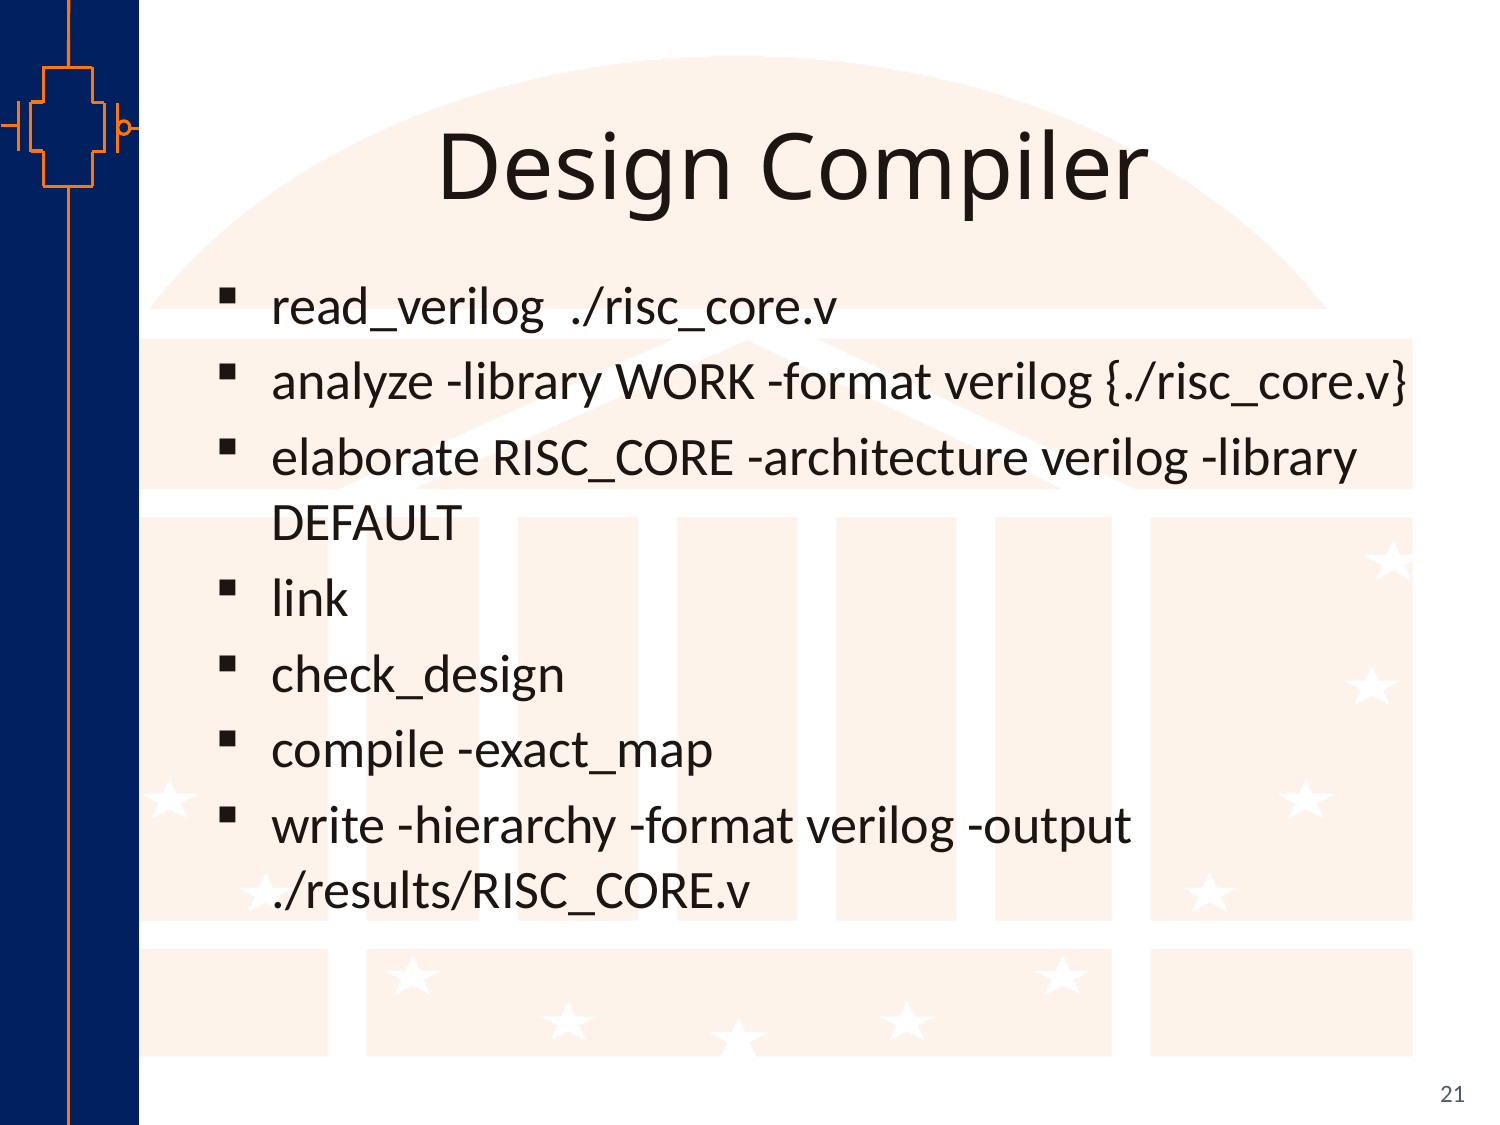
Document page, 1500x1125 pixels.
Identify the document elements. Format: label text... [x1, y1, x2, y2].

title Design Compiler [199, 37, 1388, 226]
list read_verilog ./risc_core.v analyze -library WORK -format verilog {./risc_core.v} elaborate RISC_CORE -architecture verilog -library DEFAULT link check_design compile -exact_map write -hierarchy -format verilog -output ./results/RISC_CORE.v [199, 262, 1426, 988]
slide_number 21 [1425, 1062, 1488, 1123]
